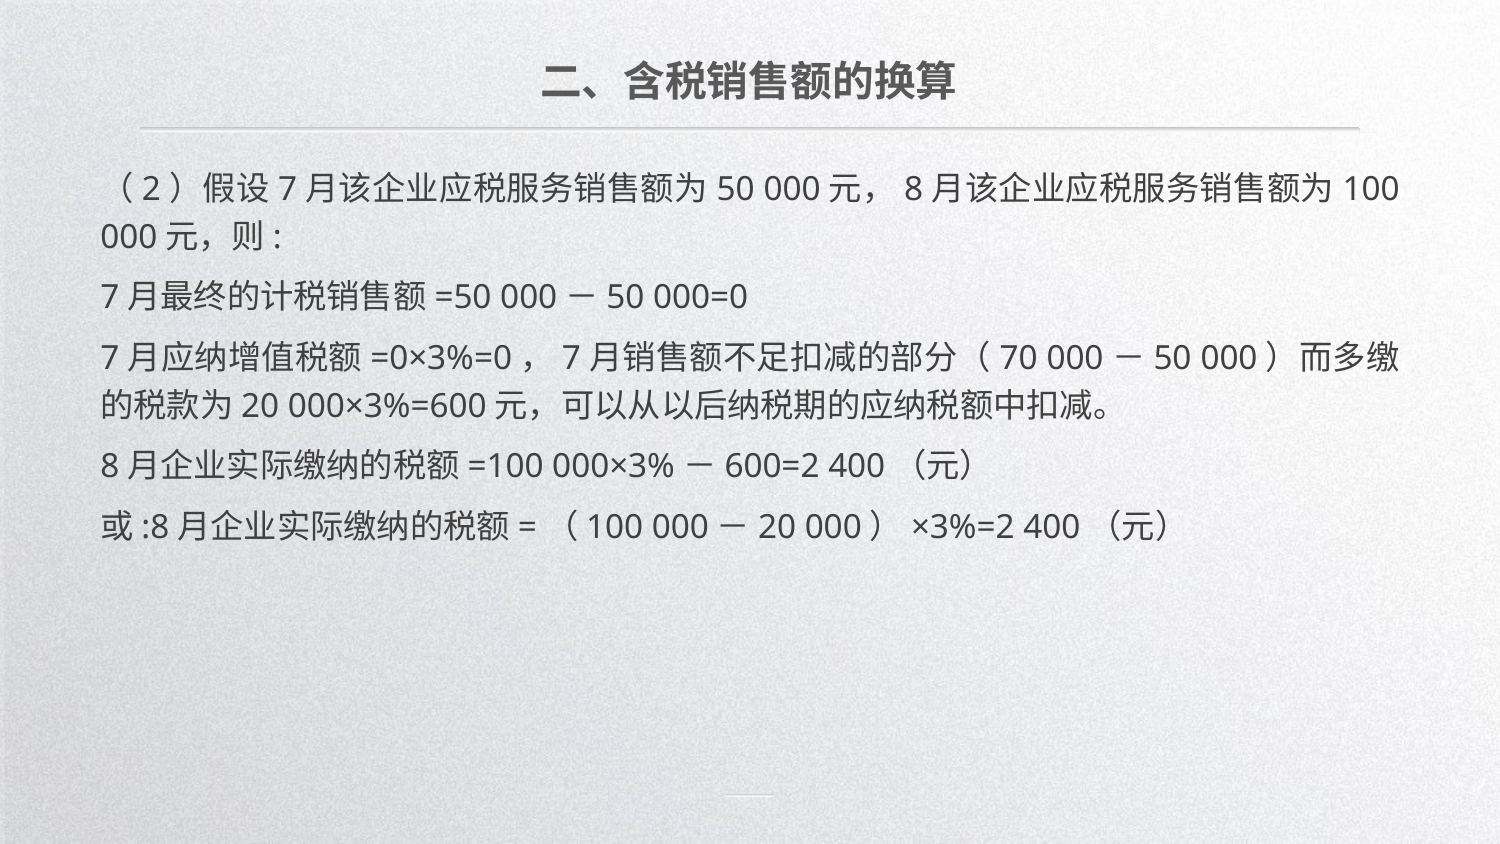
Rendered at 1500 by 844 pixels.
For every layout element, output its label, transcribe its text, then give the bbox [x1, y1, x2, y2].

text_box 二、含税销售额的换算 [459, 49, 1038, 111]
picture [0, 0, 1500, 844]
text_box （2）假设7月该企业应税服务销售额为50 000元，8月该企业应税服务销售额为100 000元，则: 7月最终的计税销售额=50 000－50 000=0 7月应纳增值税额=0×3%=0，7月销售额不足扣减的部分（70 000－50 000）而多缴的税款为20 000×3%=600元，可以从以后纳税期的应纳税额中扣减。 8月企业实际缴纳的税额=100 000×3%－600=2 400（元） 或:8月企业实际缴纳的税额=（100 000－20 000）×3%=2 400（元） [100, 159, 1400, 606]
